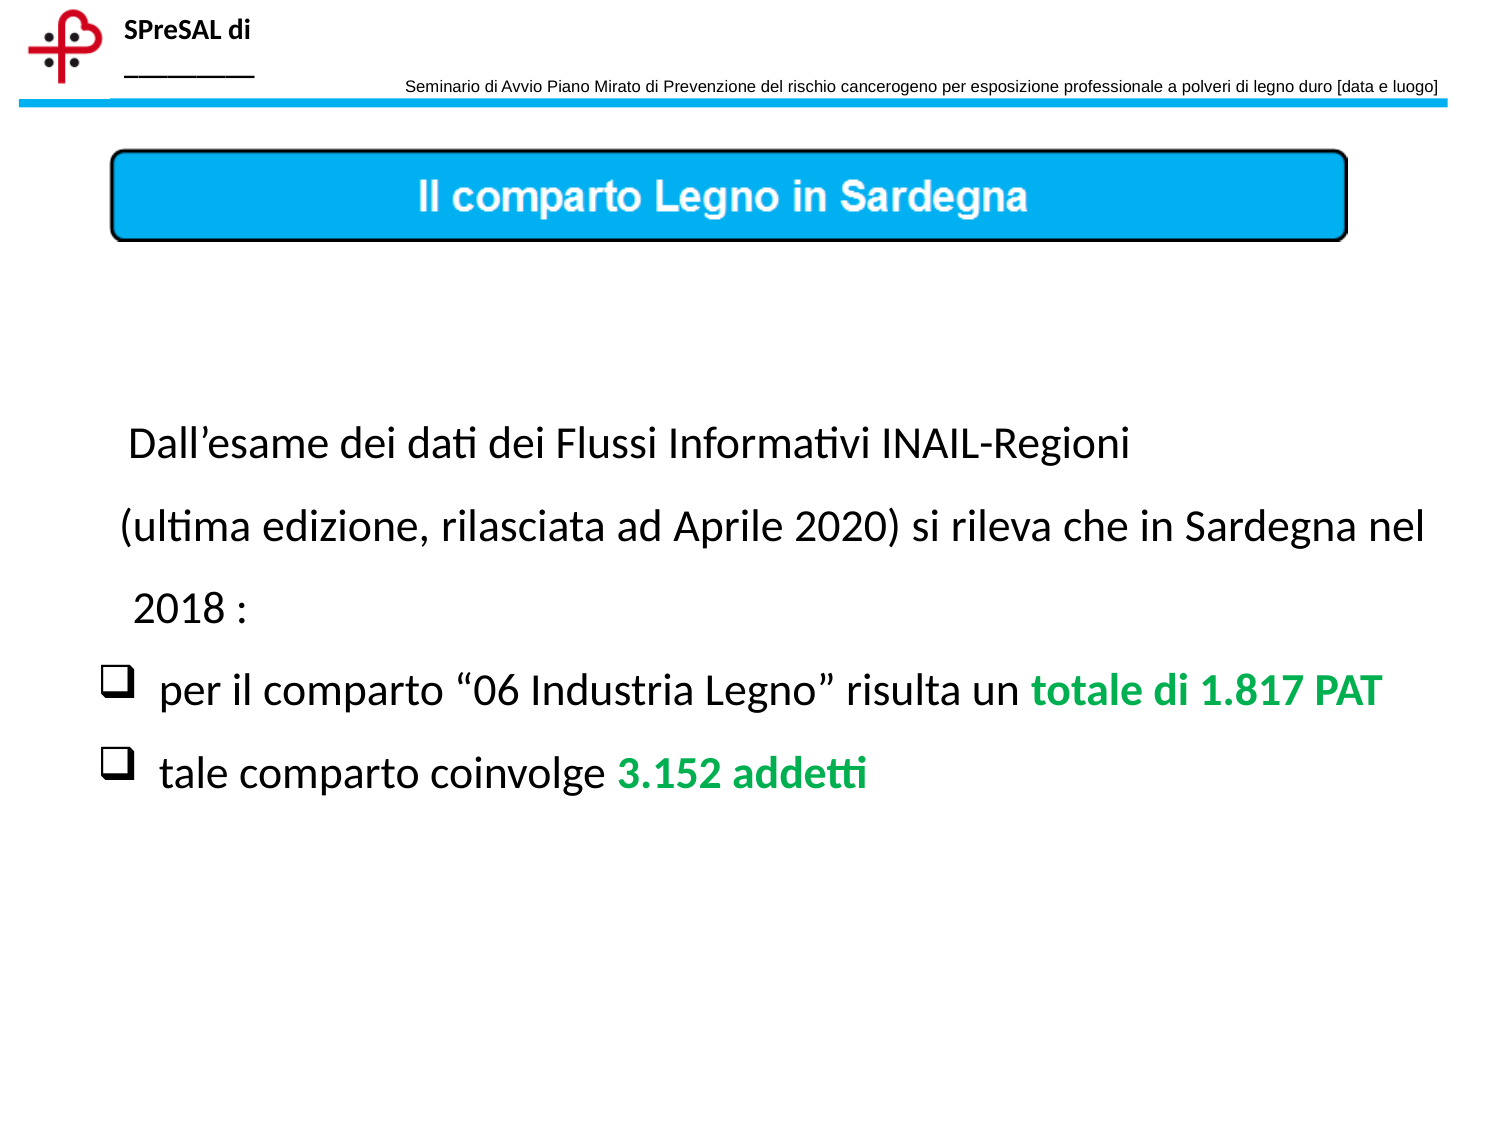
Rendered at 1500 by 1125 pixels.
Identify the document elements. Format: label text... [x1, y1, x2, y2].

text_box Dall’esame dei dati dei Flussi Informativi INAIL-Regioni (ultima edizione, rilasciata ad Aprile 2020) si rileva che in Sardegna nel 2018 : per il comparto “06 Industria Legno” risulta un totale di 1.817 PAT tale comparto coinvolge 3.152 addetti [82, 377, 1442, 797]
text_box Seminario di Avvio Piano Mirato di Prevenzione del rischio cancerogeno per esposizione professionale a polveri di legno duro [data e luogo] [385, 68, 1460, 103]
text_box SPreSAL di _________ [114, 3, 286, 88]
picture [108, 148, 1348, 242]
picture [17, 0, 110, 99]
text_box [105, 98, 1448, 108]
